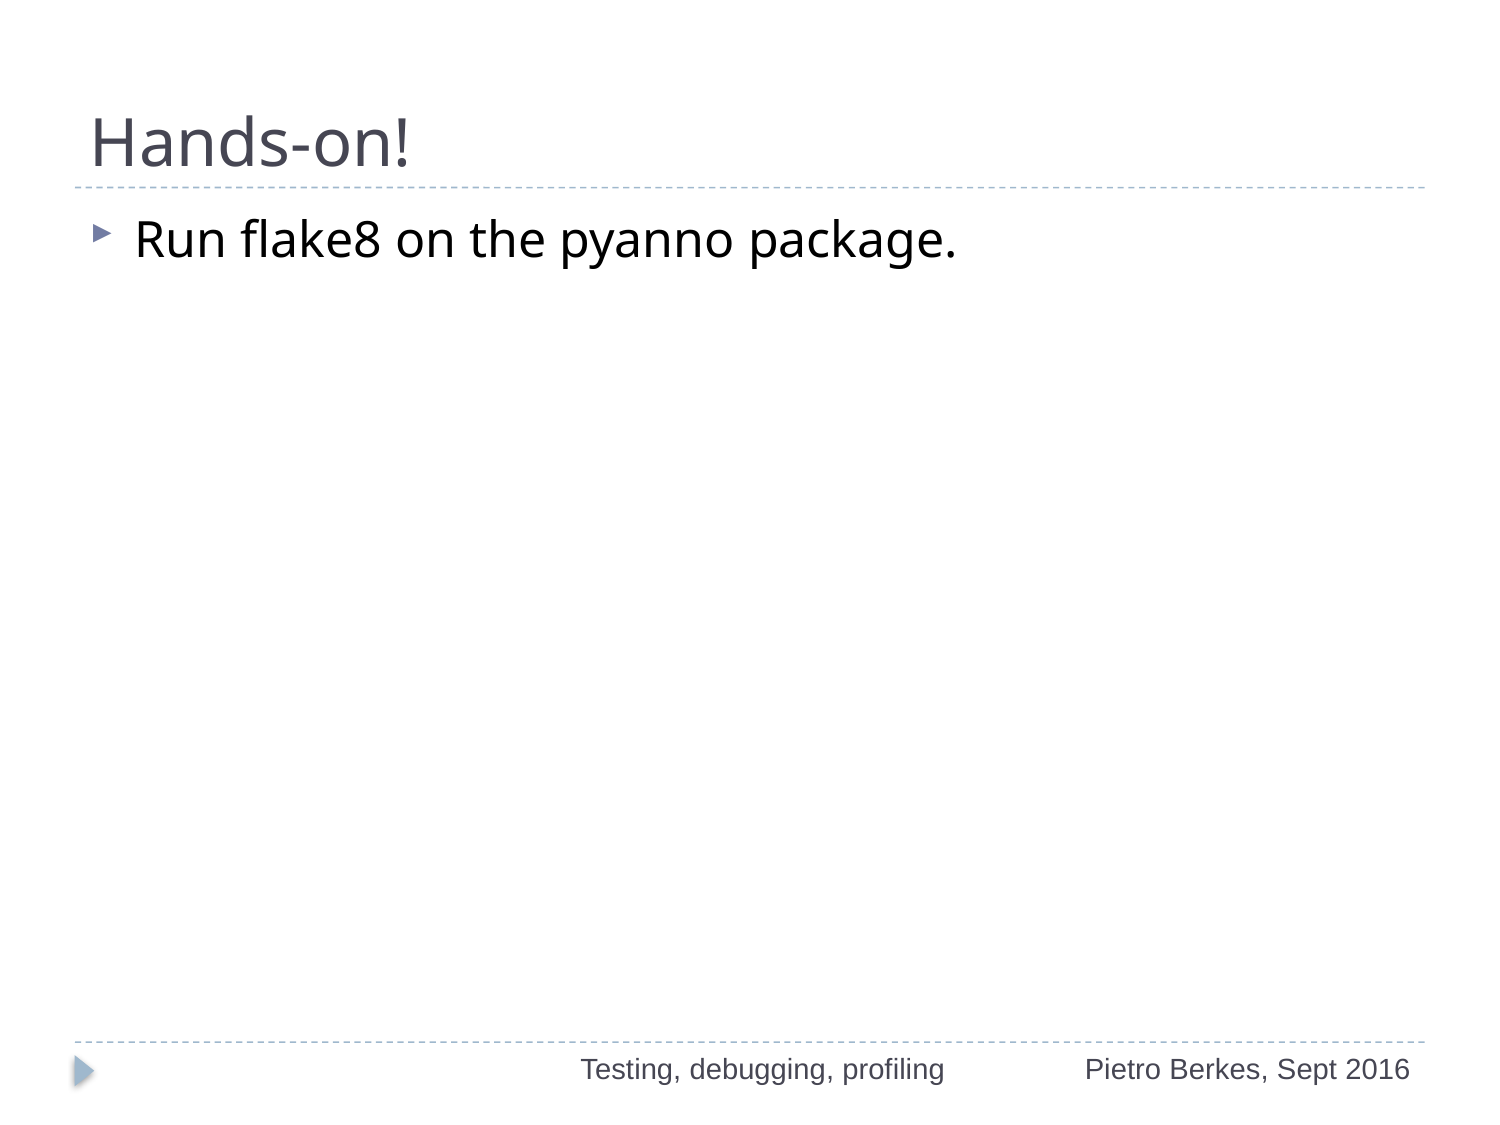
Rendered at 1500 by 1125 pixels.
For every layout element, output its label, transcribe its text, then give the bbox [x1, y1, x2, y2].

list Run flake8 on the pyanno package. [75, 200, 1425, 1010]
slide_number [1051, 1042, 1426, 1103]
footer Testing, debugging, profiling [475, 1042, 1051, 1103]
title Hands-on! [75, 24, 1425, 188]
